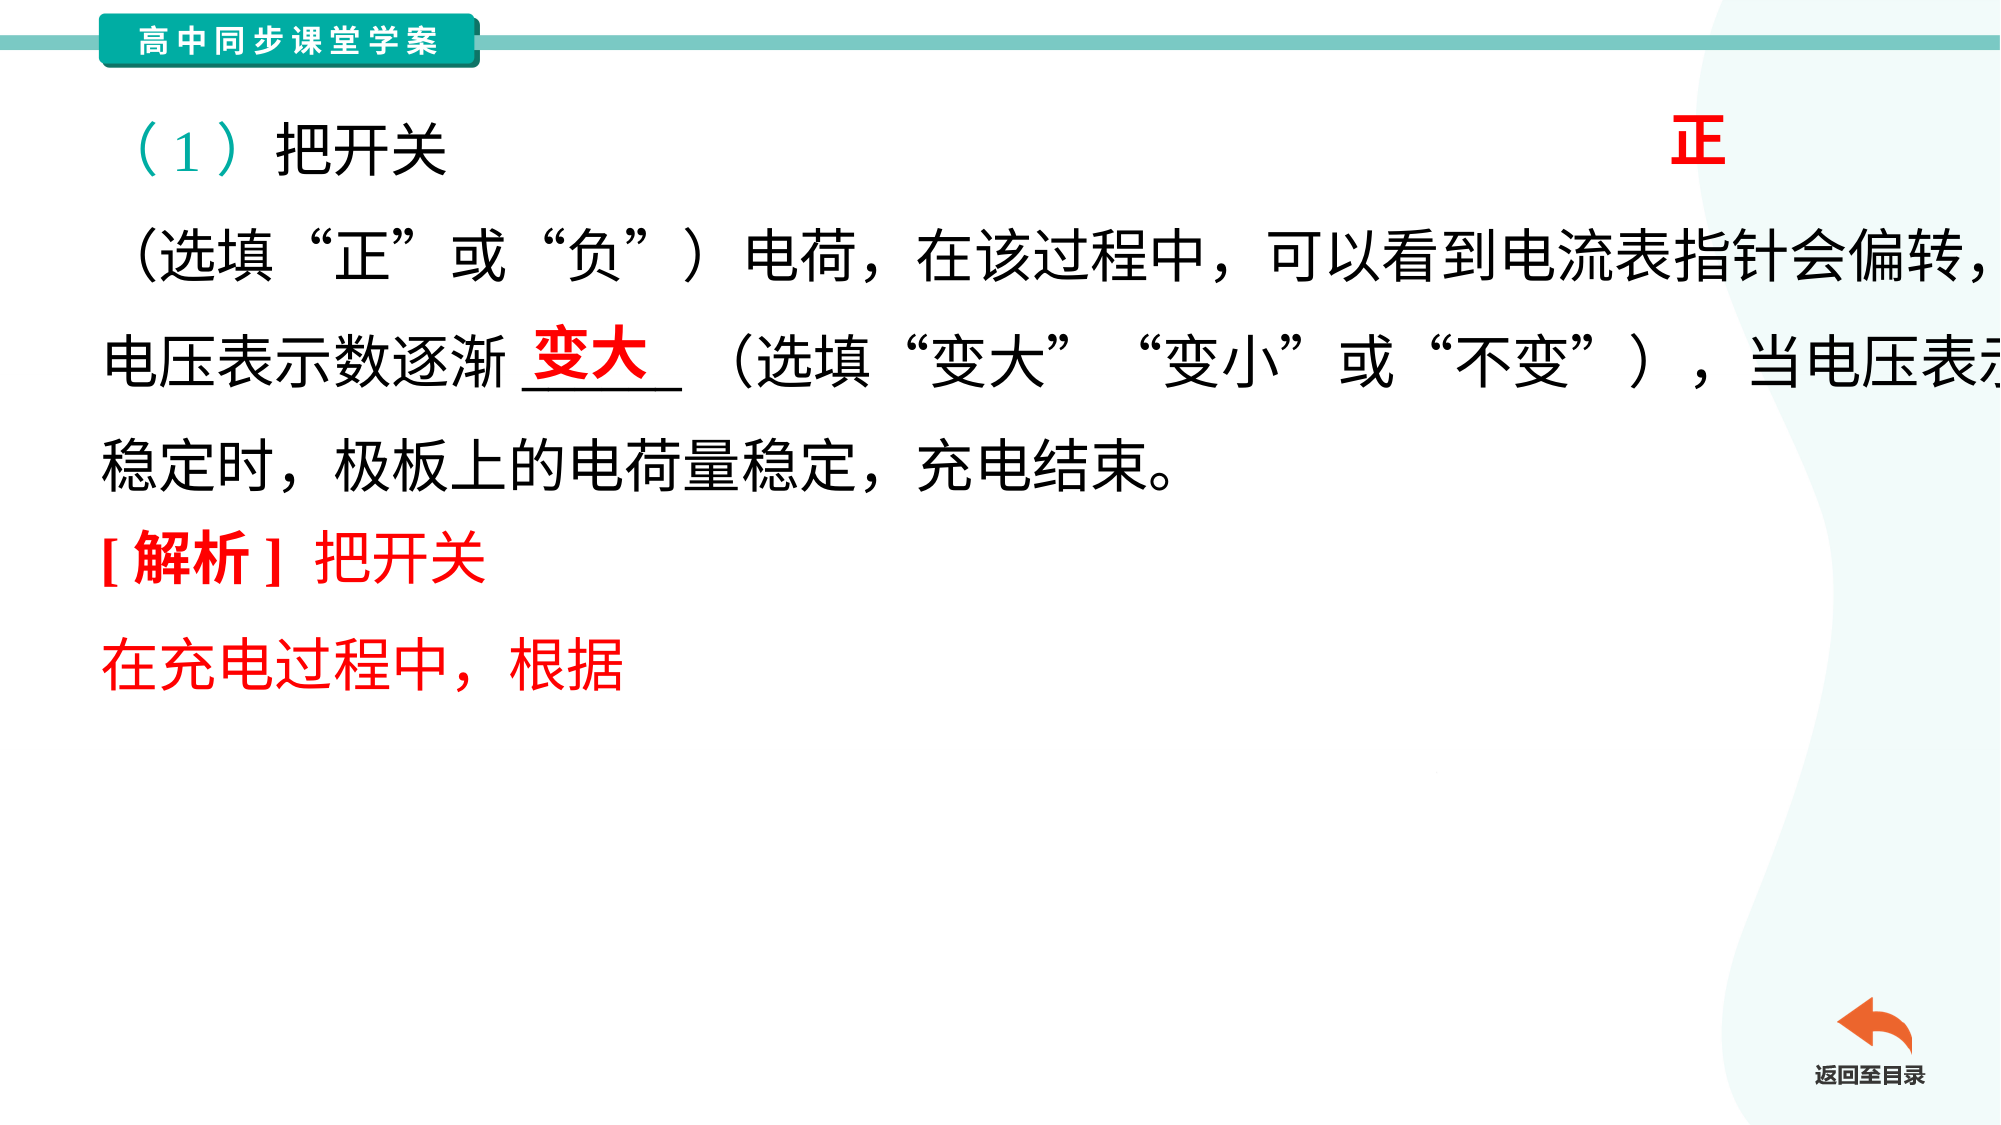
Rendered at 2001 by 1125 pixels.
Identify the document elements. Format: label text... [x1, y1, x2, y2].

text_box 正 [1647, 71, 1749, 163]
text_box 变大 [510, 283, 671, 375]
picture [0, 0, 2000, 1125]
